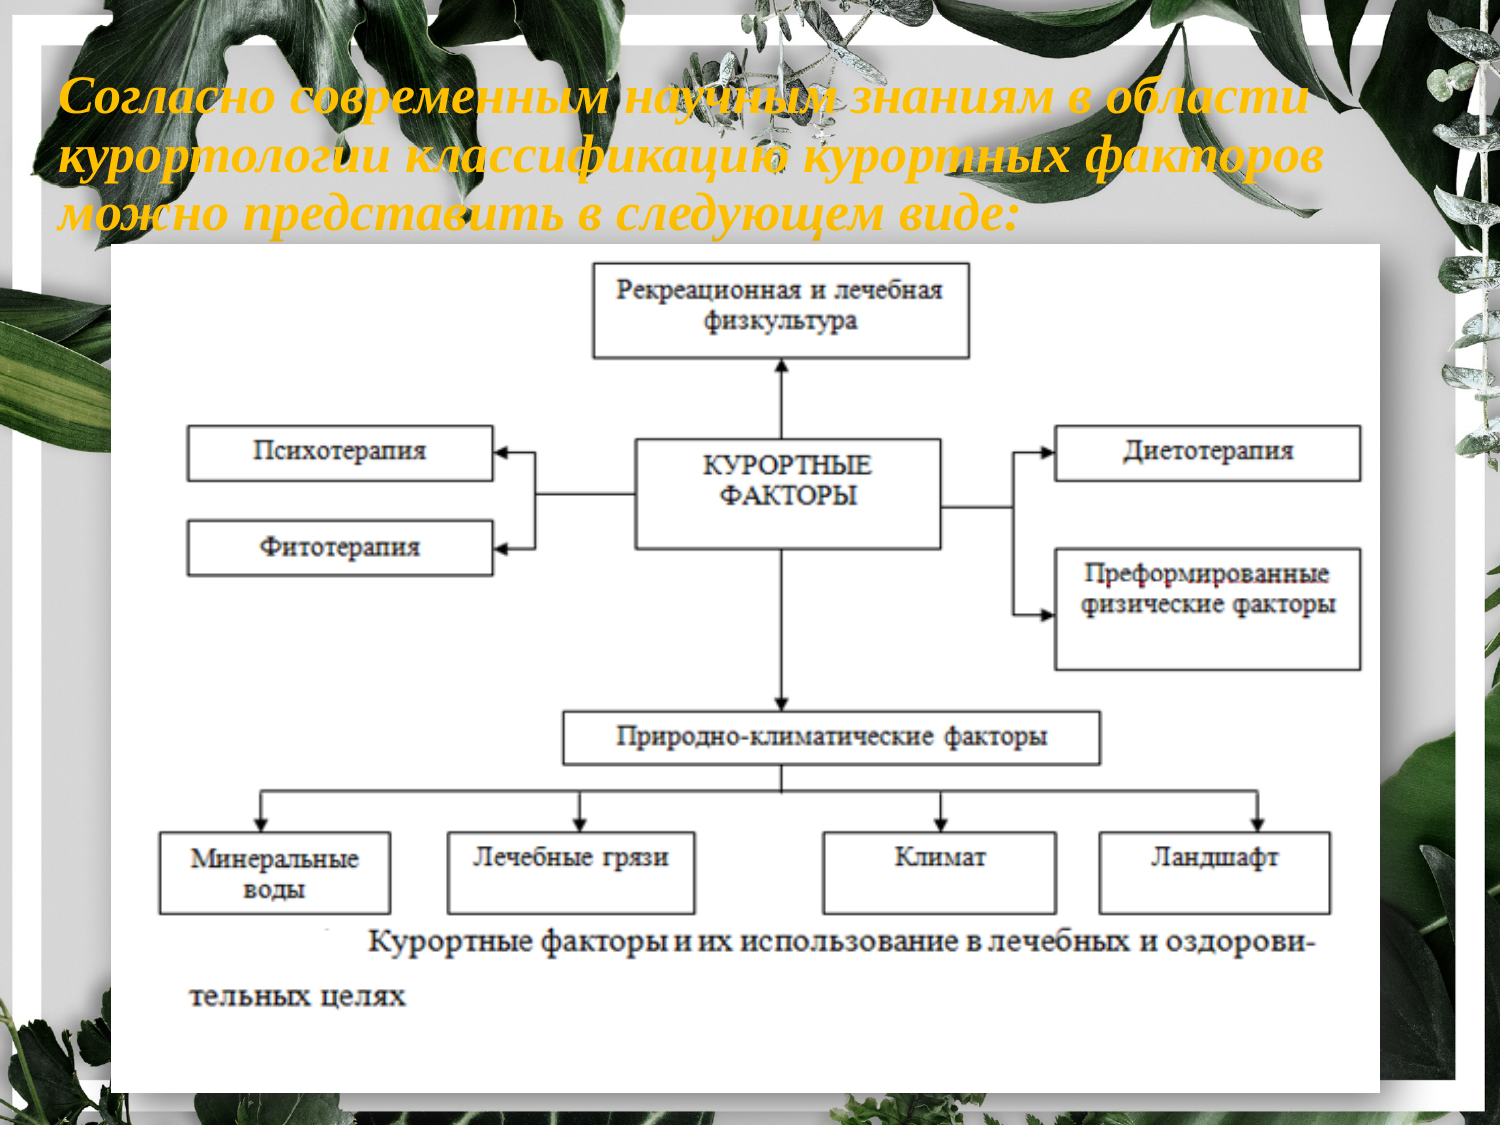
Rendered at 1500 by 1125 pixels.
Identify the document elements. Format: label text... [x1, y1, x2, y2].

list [111, 244, 1380, 1093]
title Согласно современным научным знаниям в области курортологии классификацию курортных факторов можно представить в следующем виде: [43, 54, 1423, 318]
picture [0, 0, 1500, 1125]
